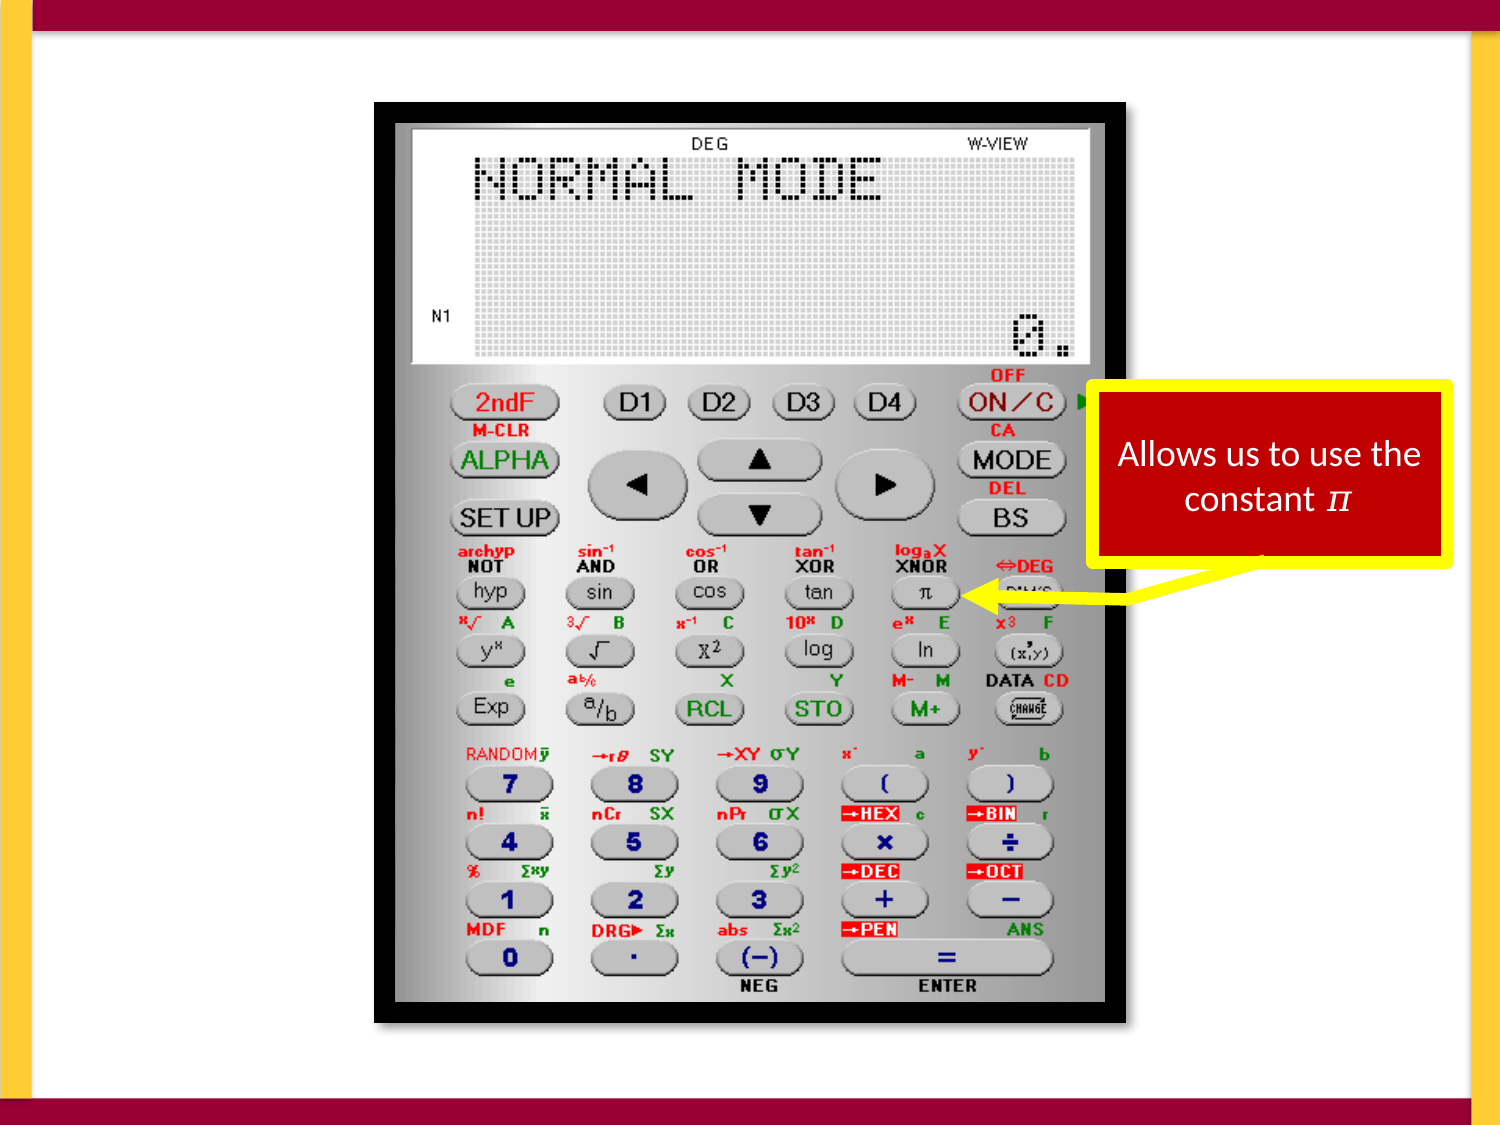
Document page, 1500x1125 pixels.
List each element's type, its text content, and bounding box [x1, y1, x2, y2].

text_box Allows us to use the constant 𝜋 [960, 383, 1449, 603]
picture [395, 123, 1105, 1002]
